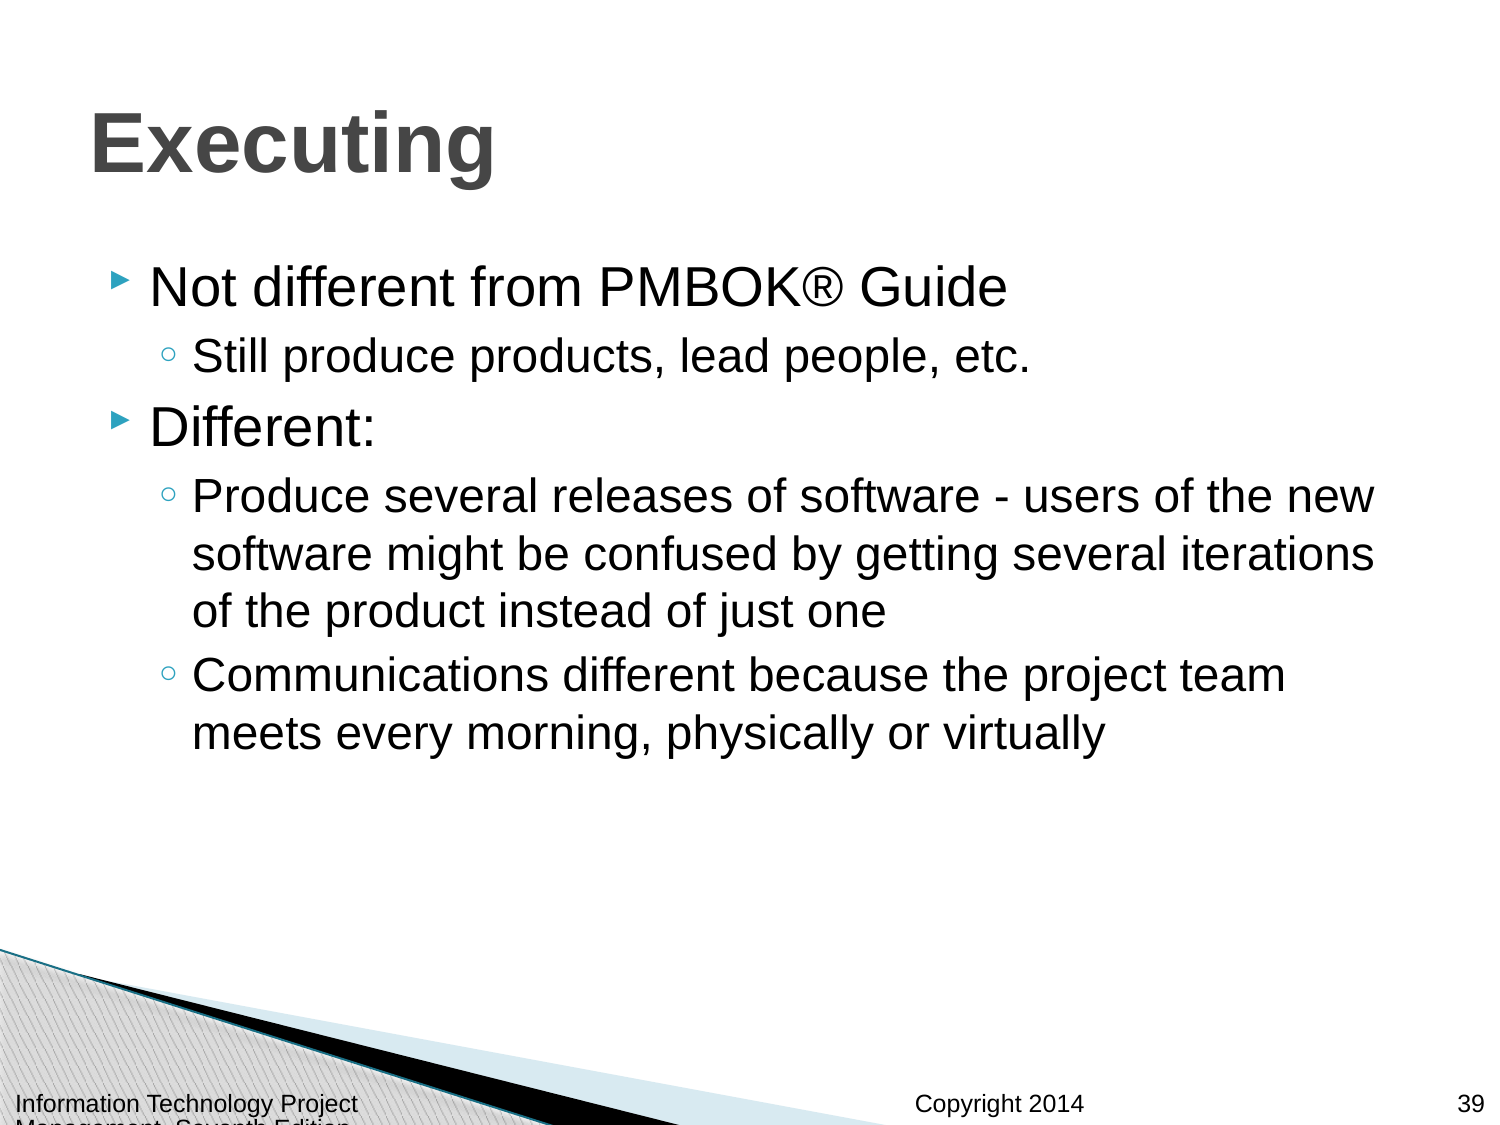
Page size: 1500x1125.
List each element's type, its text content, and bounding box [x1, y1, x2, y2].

slide_number 39 [1408, 1065, 1500, 1125]
title Executing [75, 45, 1425, 233]
list Not different from PMBOK® Guide Still produce products, lead people, etc. Different: Produce several releases of software - users of the new software might be confused by getting several iterations of the product instead of just one Communications different because the project team meets every morning, physically or virtually [74, 242, 1426, 986]
footer Information Technology Project Management, Seventh Edition [0, 1065, 388, 1125]
